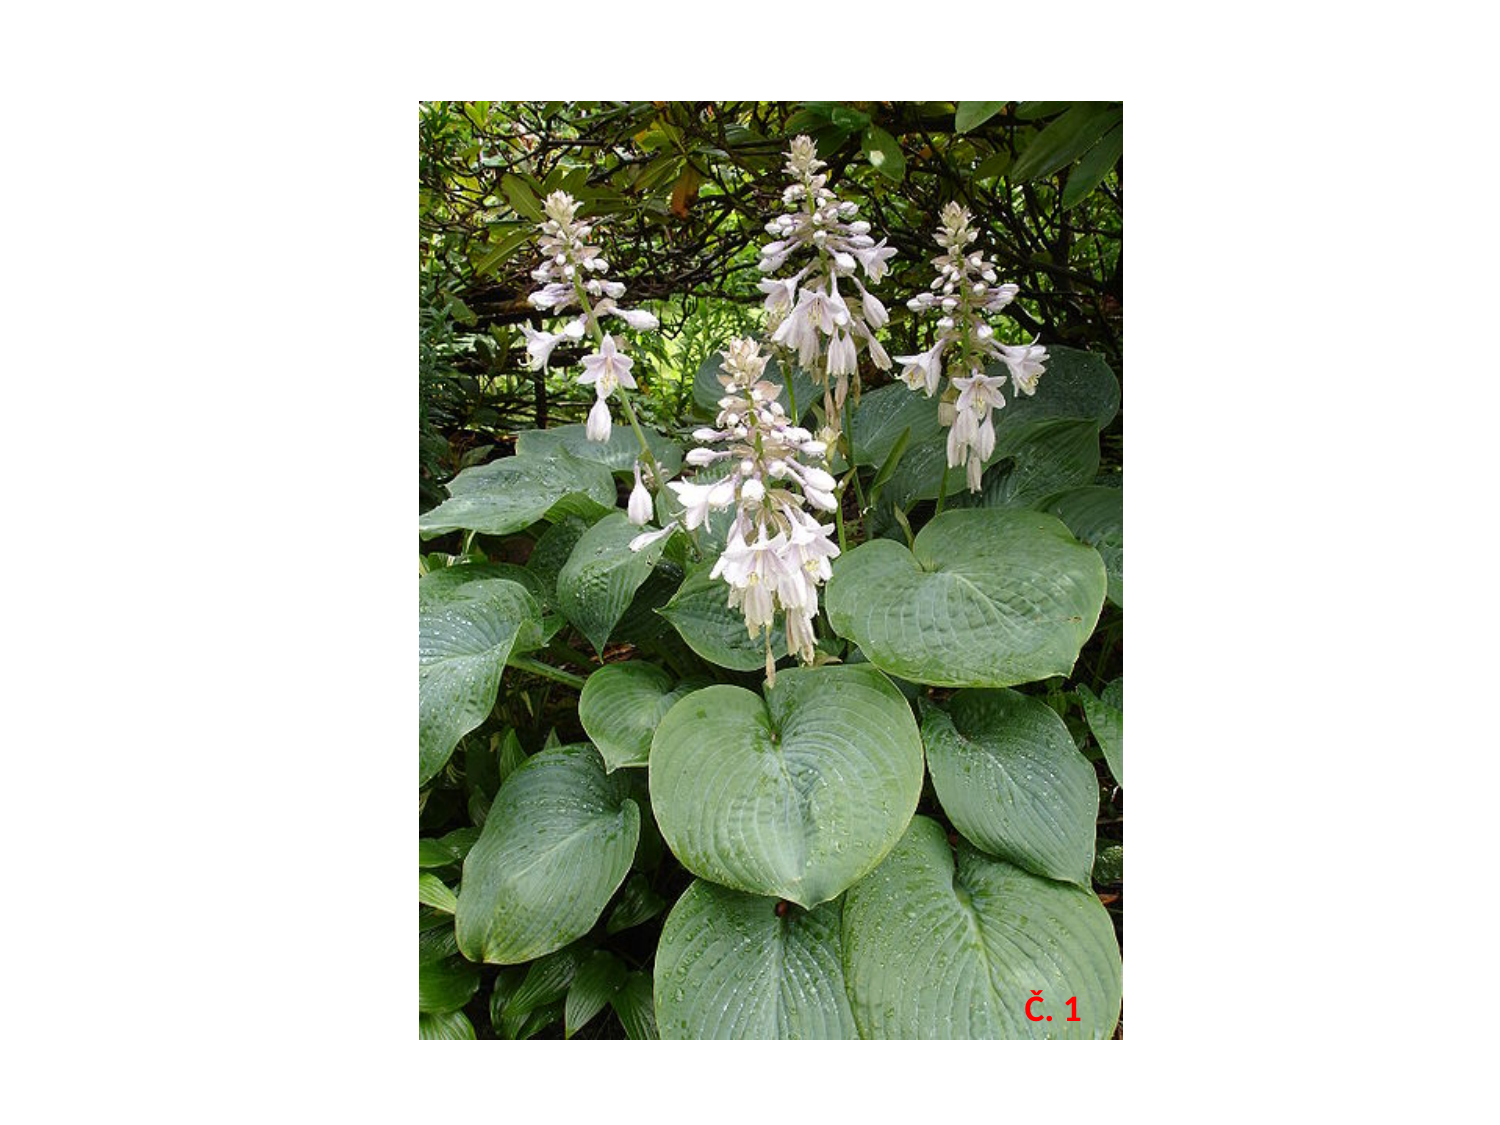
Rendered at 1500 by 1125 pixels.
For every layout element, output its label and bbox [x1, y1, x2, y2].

picture [418, 101, 1123, 1040]
